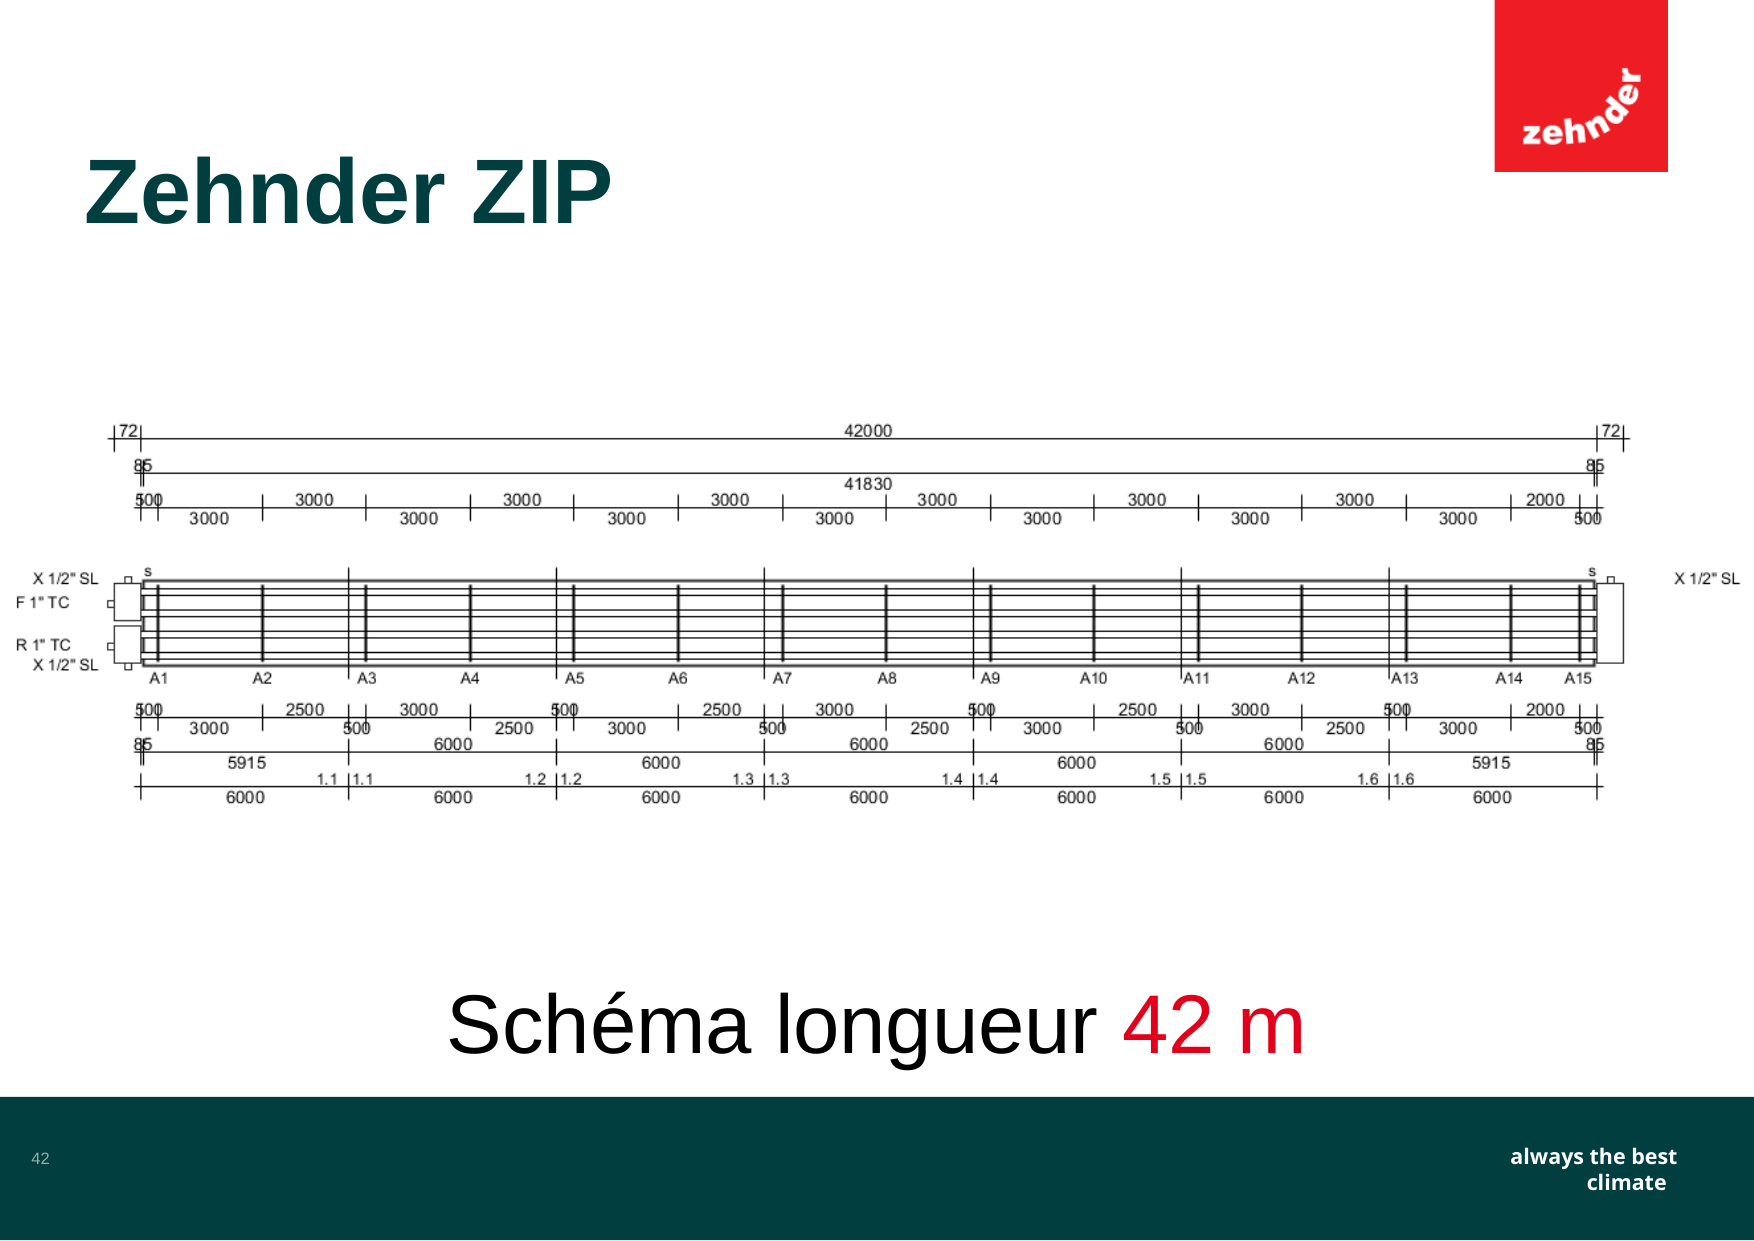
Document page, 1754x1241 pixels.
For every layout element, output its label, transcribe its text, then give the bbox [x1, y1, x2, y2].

picture [0, 413, 1754, 818]
text_box Schéma longueur 42 m [431, 962, 1323, 1078]
title Zehnder ZIP [70, 136, 1583, 207]
